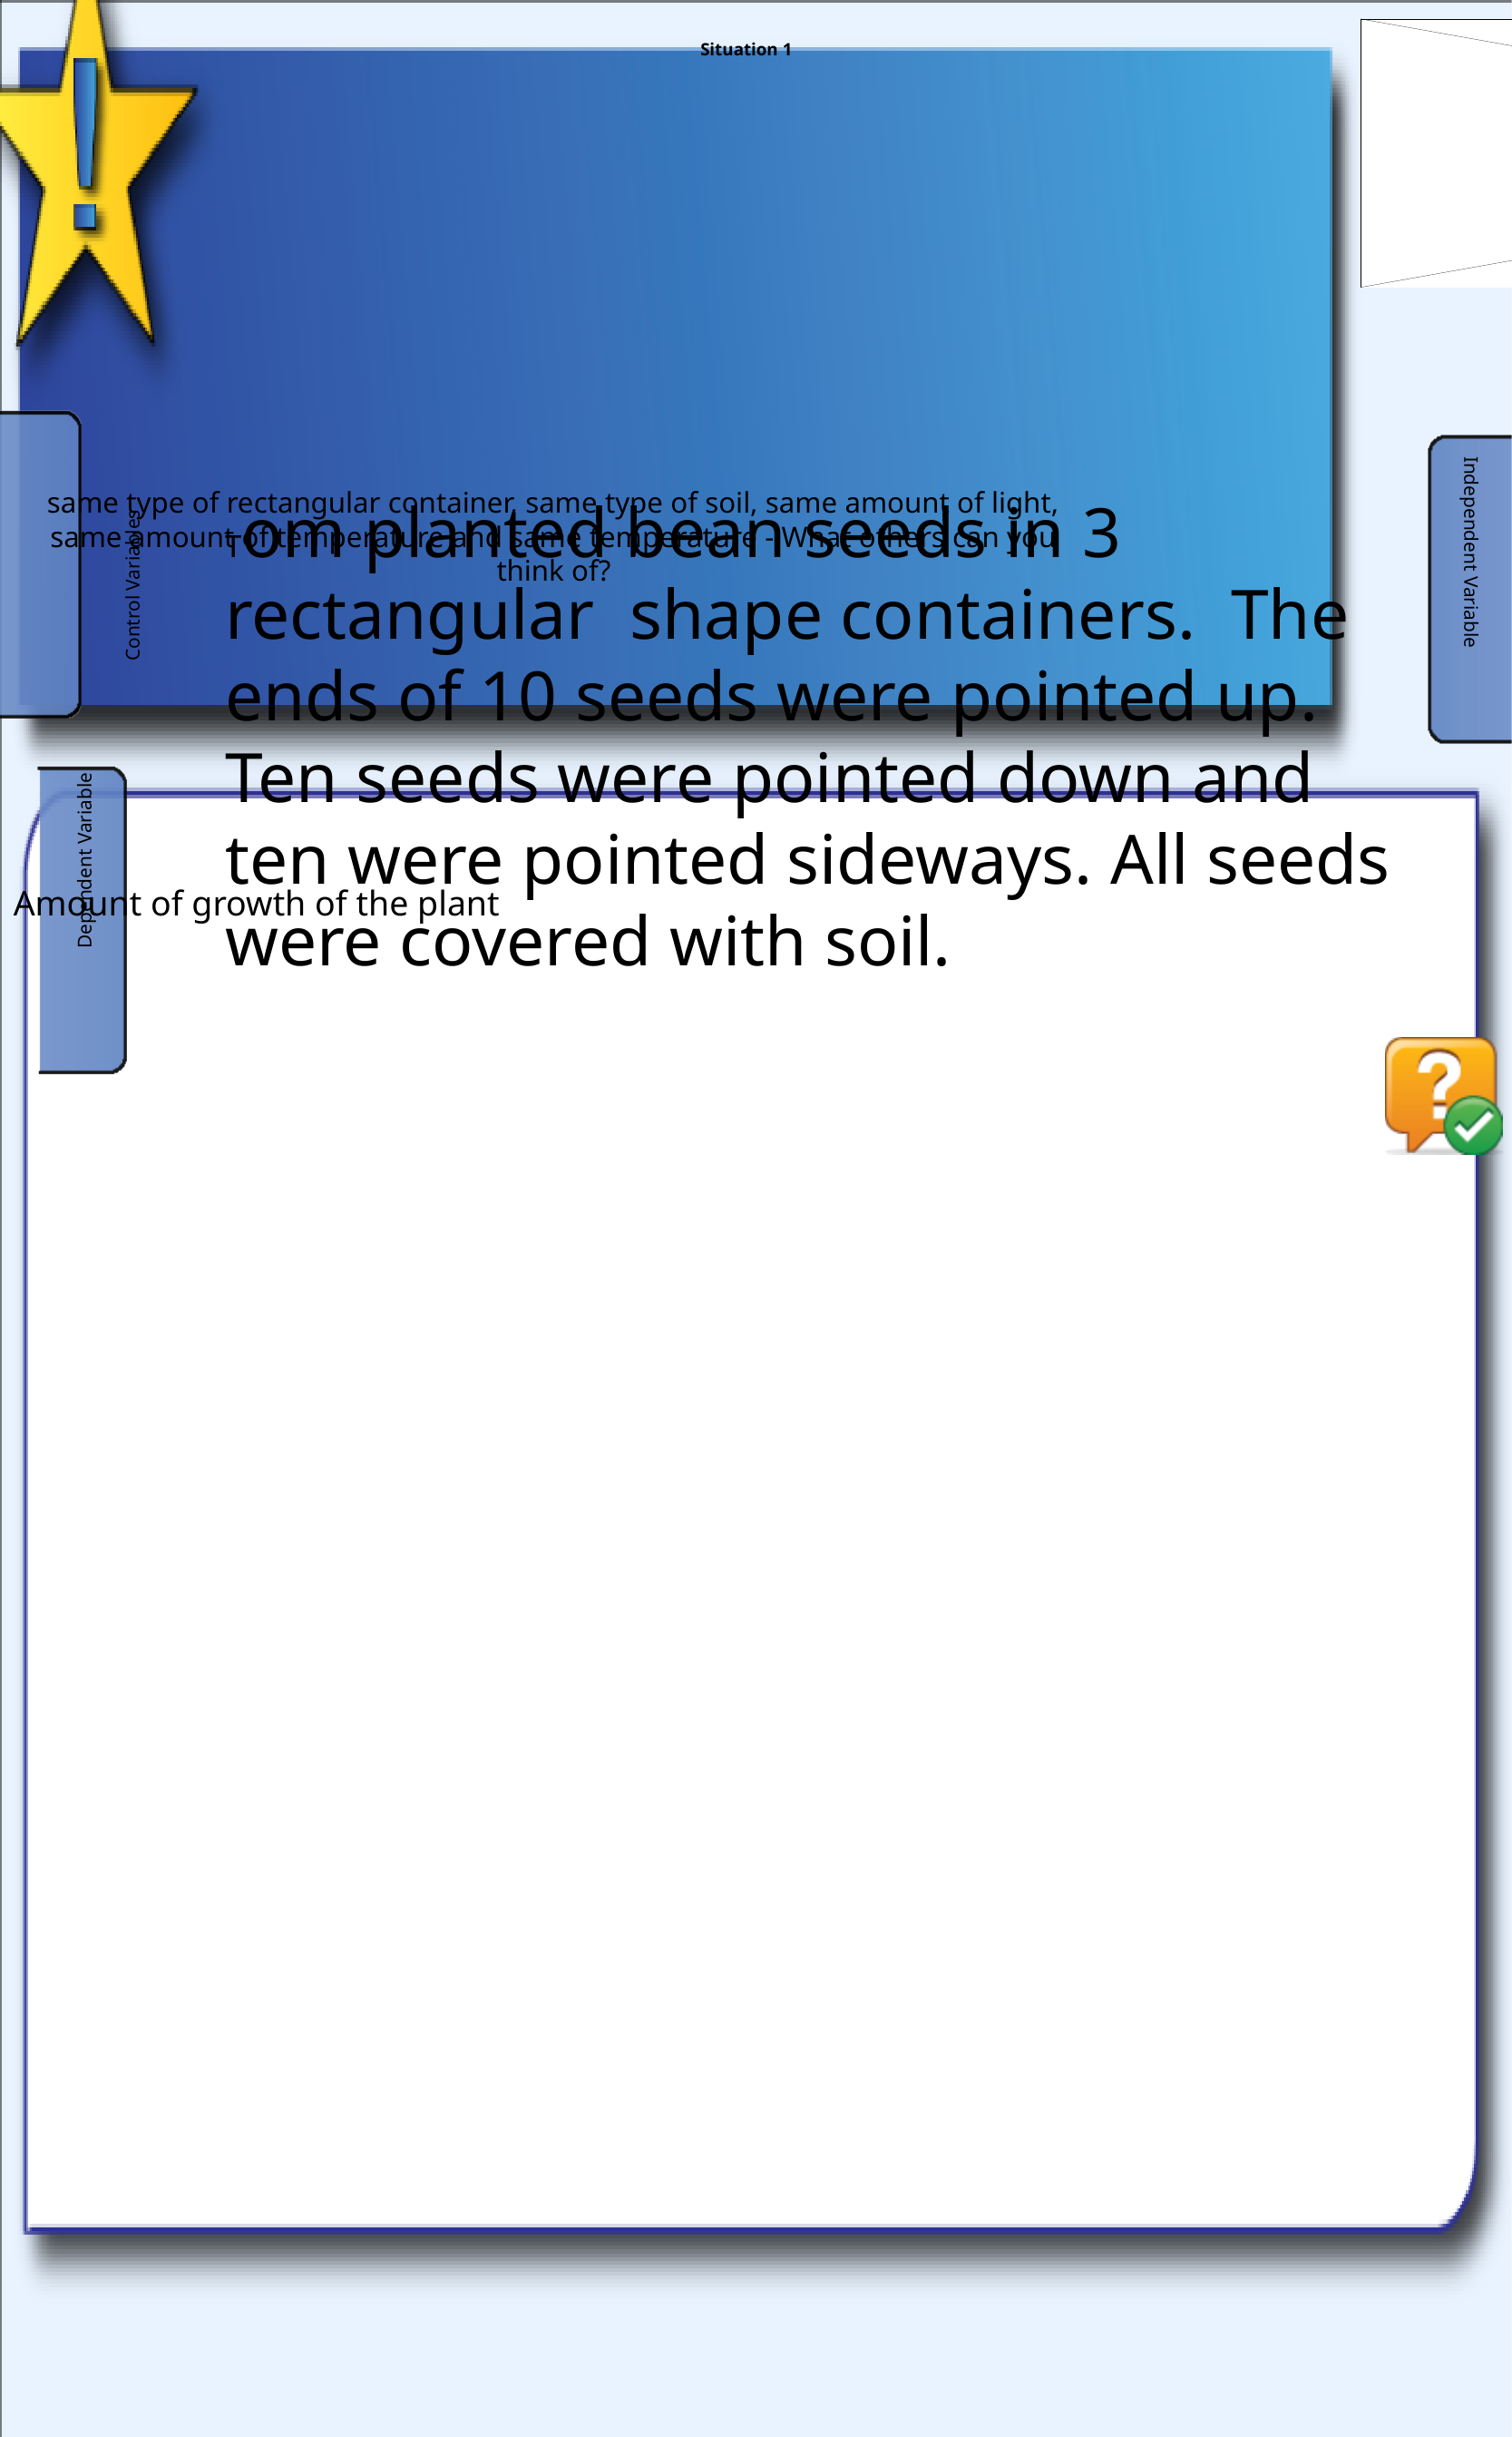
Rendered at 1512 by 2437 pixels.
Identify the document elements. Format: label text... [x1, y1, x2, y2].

text_box Situation 1 [122, 32, 1361, 66]
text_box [0, 726, 730, 1074]
text_box Tom planted bean seeds in 3 rectangular shape containers. The ends of 10 seeds were pointed up. Ten seeds were pointed down and ten were pointed sideways. All seeds were covered with soil. [734, 442, 1421, 987]
picture [0, 0, 1512, 2437]
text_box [1427, 435, 1512, 765]
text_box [0, 409, 1108, 719]
